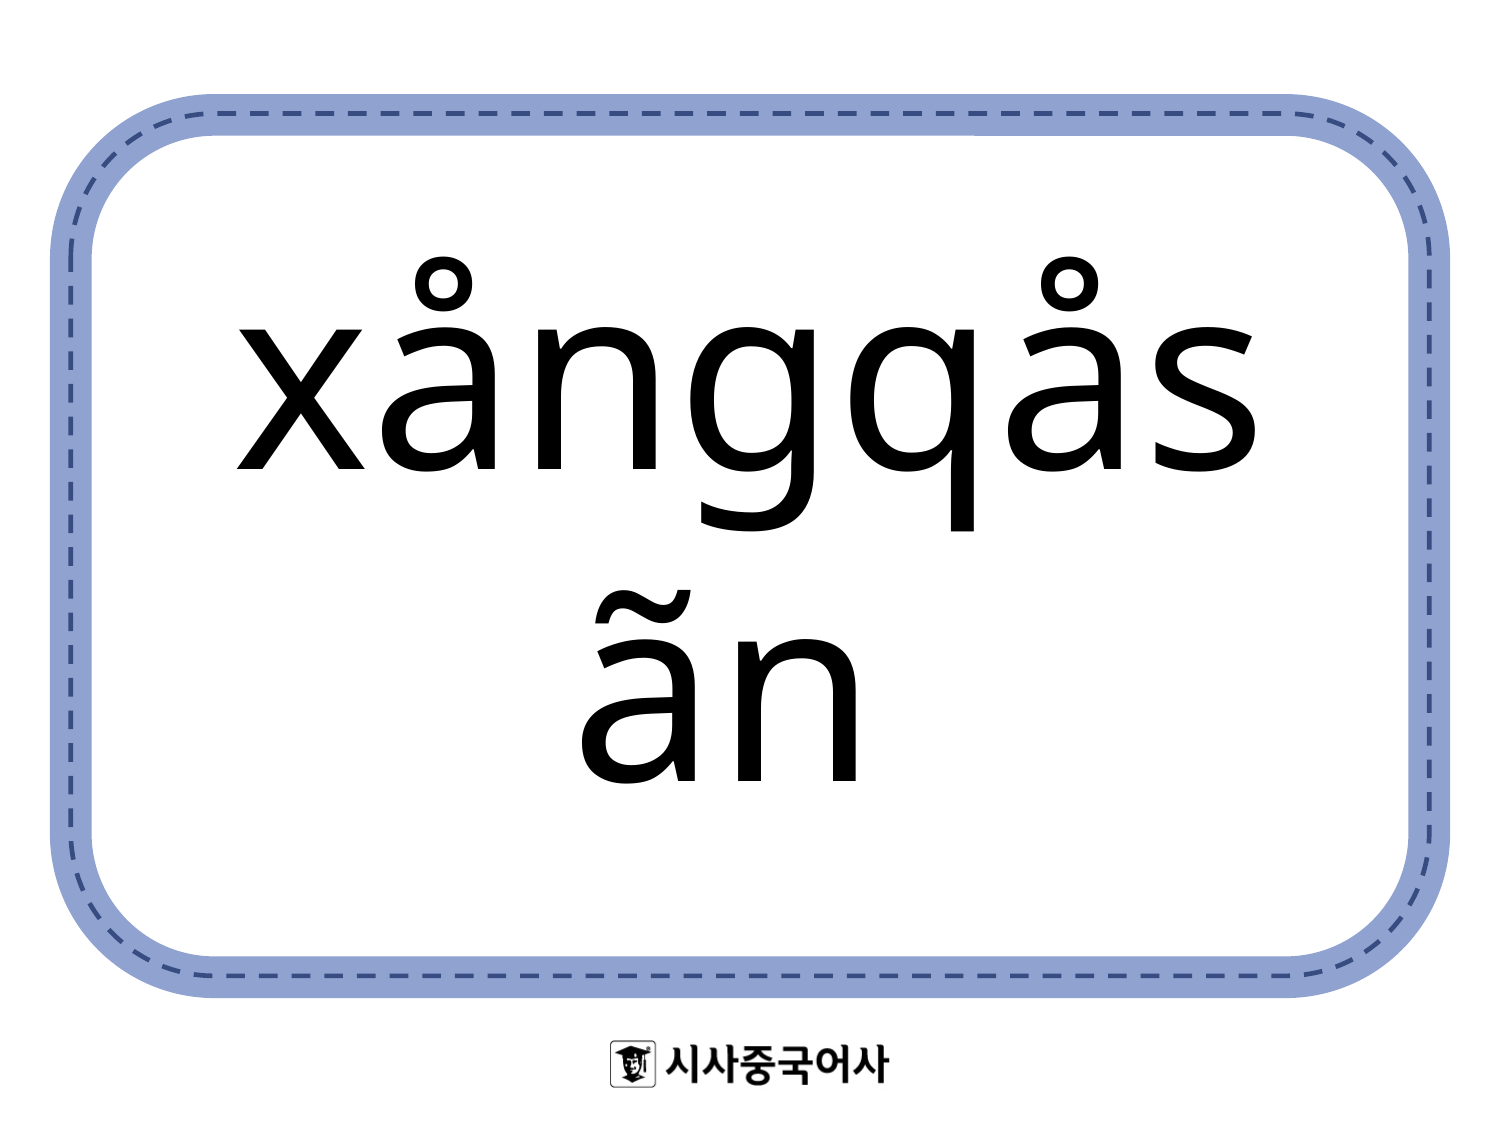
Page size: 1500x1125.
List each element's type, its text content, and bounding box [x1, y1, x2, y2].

text_box xångqåsãn [145, 189, 1354, 853]
picture [602, 1034, 898, 1094]
